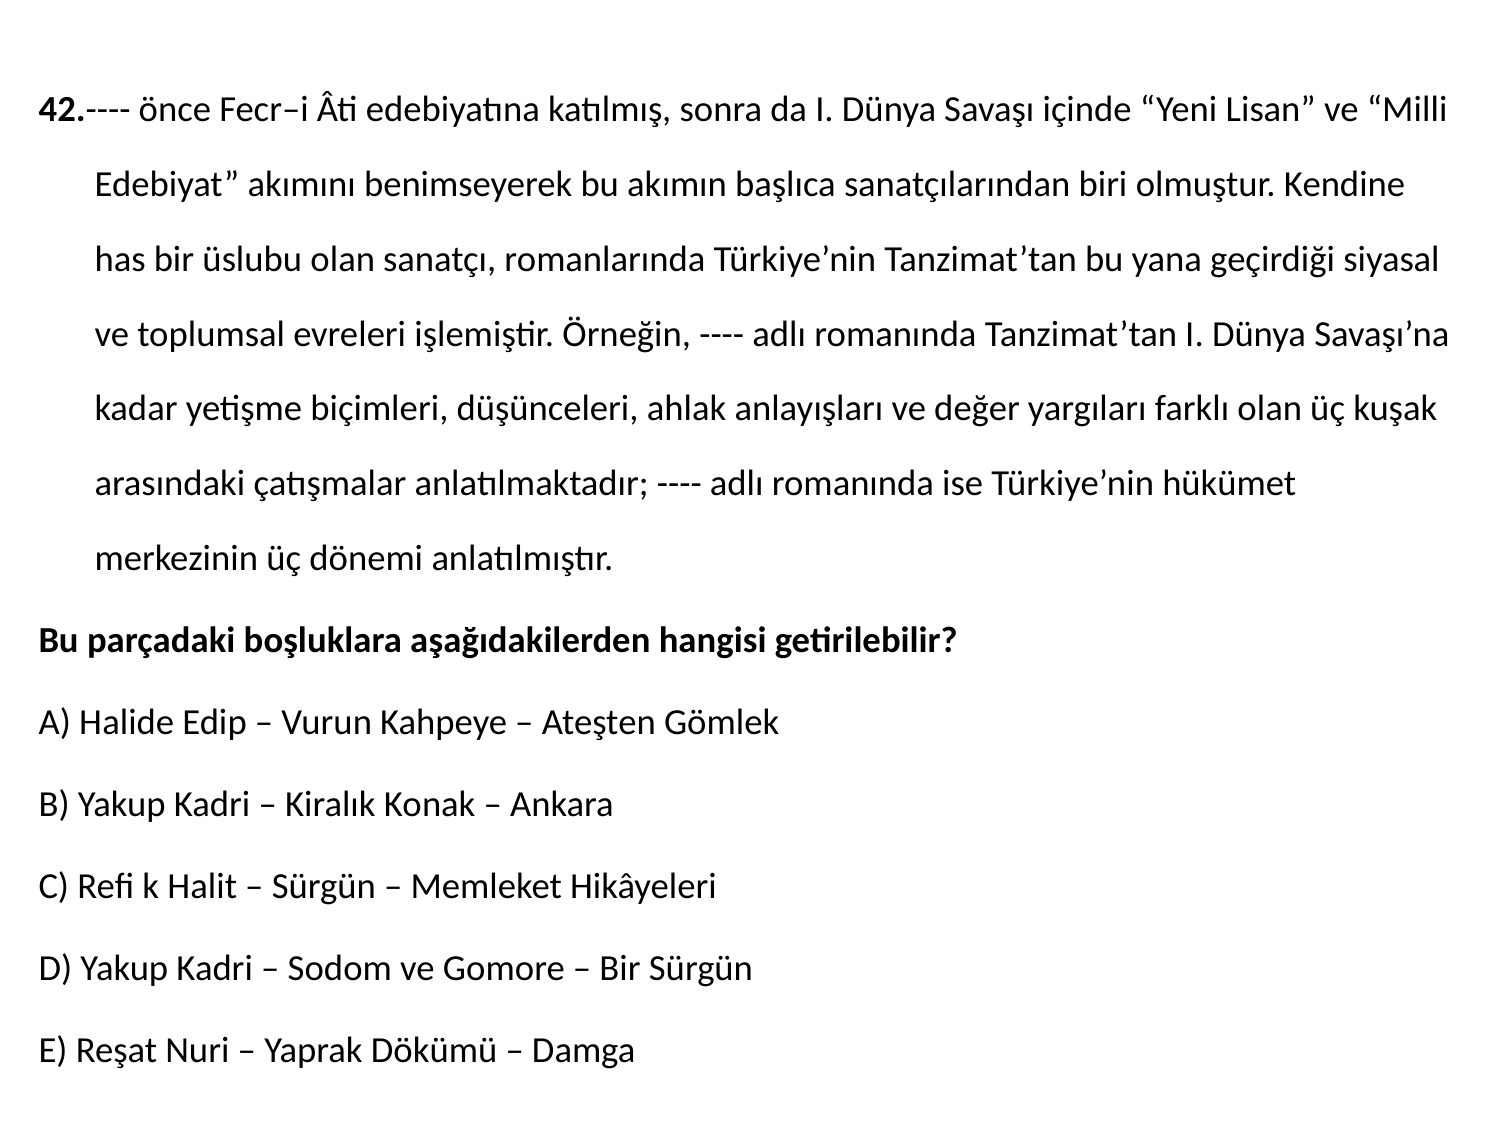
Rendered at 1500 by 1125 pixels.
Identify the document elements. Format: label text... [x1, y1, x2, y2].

list 42.---- önce Fecr–i Âti edebiyatına katılmış, sonra da I. Dünya Savaşı içinde “Yeni Lisan” ve “Milli Edebiyat” akımını benimseyerek bu akımın başlıca sanatçılarından biri olmuştur. Kendine has bir üslubu olan sanatçı, romanlarında Türkiye’nin Tanzimat’tan bu yana geçirdiği siyasal ve toplumsal evreleri işlemiştir. Örneğin, ---- adlı romanında Tanzimat’tan I. Dünya Savaşı’na kadar yetişme biçimleri, düşünceleri, ahlak anlayışları ve değer yargıları farklı olan üç kuşak arasındaki çatışmalar anlatılmaktadır; ---- adlı romanında ise Türkiye’nin hükümet merkezinin üç dönemi anlatılmıştır. Bu parçadaki boşluklara aşağıdakilerden hangisi getirilebilir? A) Halide Edip – Vurun Kahpeye – Ateşten Gömlek B) Yakup Kadri – Kiralık Konak – Ankara C) Reﬁ k Halit – Sürgün – Memleket Hikâyeleri D) Yakup Kadri – Sodom ve Gomore – Bir Sürgün E) Reşat Nuri – Yaprak Dökümü – Damga [23, 46, 1477, 1090]
